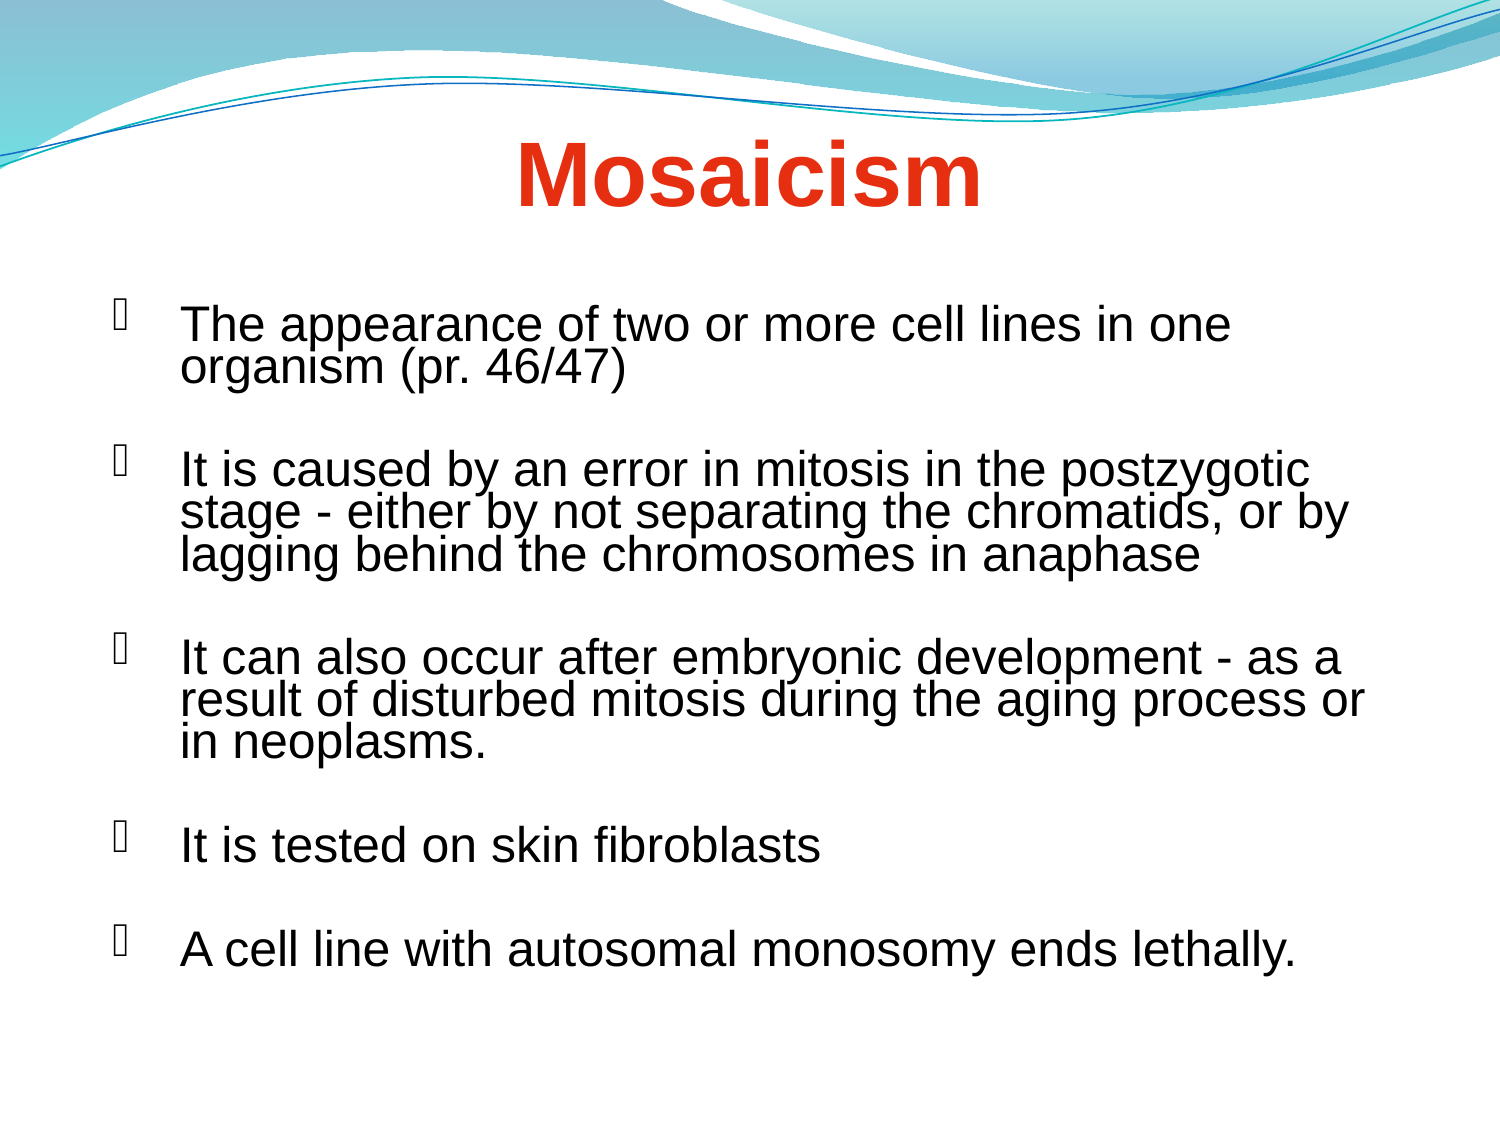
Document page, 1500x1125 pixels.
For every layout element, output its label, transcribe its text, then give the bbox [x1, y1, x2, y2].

list The appearance of two or more cell lines in one organism (pr. 46/47) It is caused by an error in mitosis in the postzygotic stage - either by not separating the chromatids, or by lagging behind the chromosomes in anaphase It can also occur after embryonic development - as a result of disturbed mitosis during the aging process or in neoplasms. It is tested on skin fibroblasts A cell line with autosomal monosomy ends lethally. [75, 299, 1425, 1044]
title Mosaicism [75, 37, 1425, 225]
